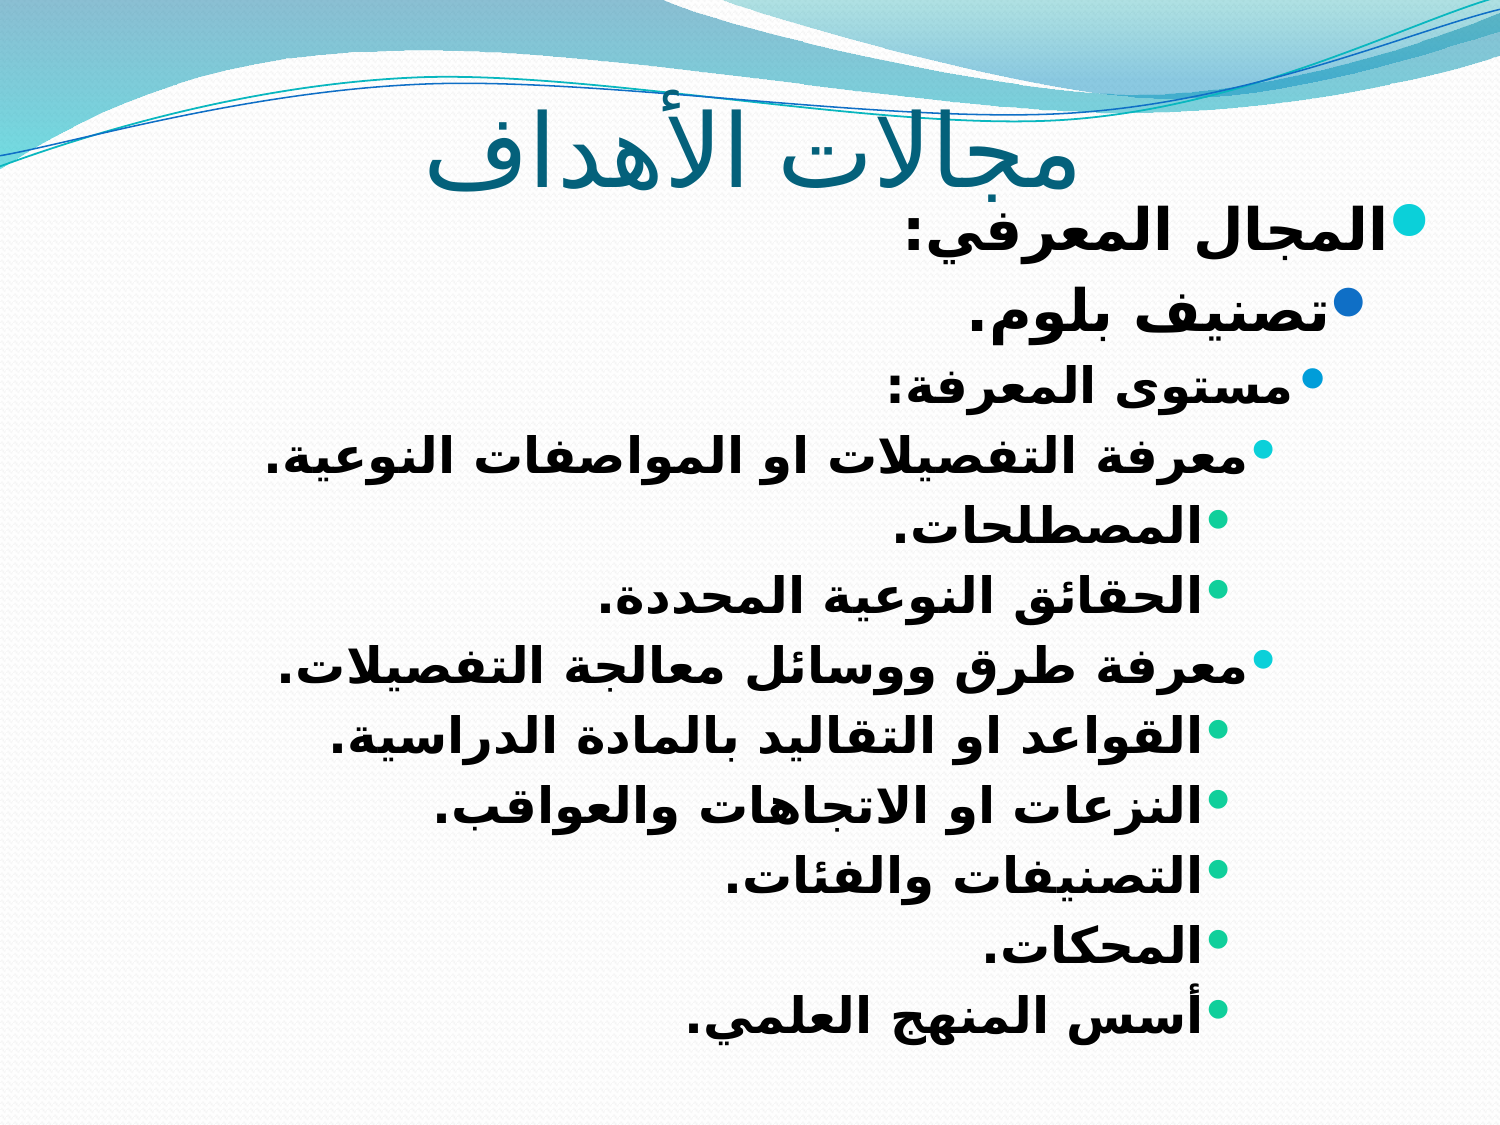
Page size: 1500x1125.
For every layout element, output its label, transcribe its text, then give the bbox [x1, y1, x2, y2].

list المجال المعرفي: تصنيف بلوم. مستوى المعرفة: معرفة التفصيلات او المواصفات النوعية. المصطلحات. الحقائق النوعية المحددة. معرفة طرق ووسائل معالجة التفصيلات. القواعد او التقاليد بالمادة الدراسية. النزعات او الاتجاهات والعواقب. التصنيفات والفئات. المحكات. أسس المنهج العلمي. [75, 184, 1459, 1094]
title مجالات الأهداف [64, 78, 1415, 209]
